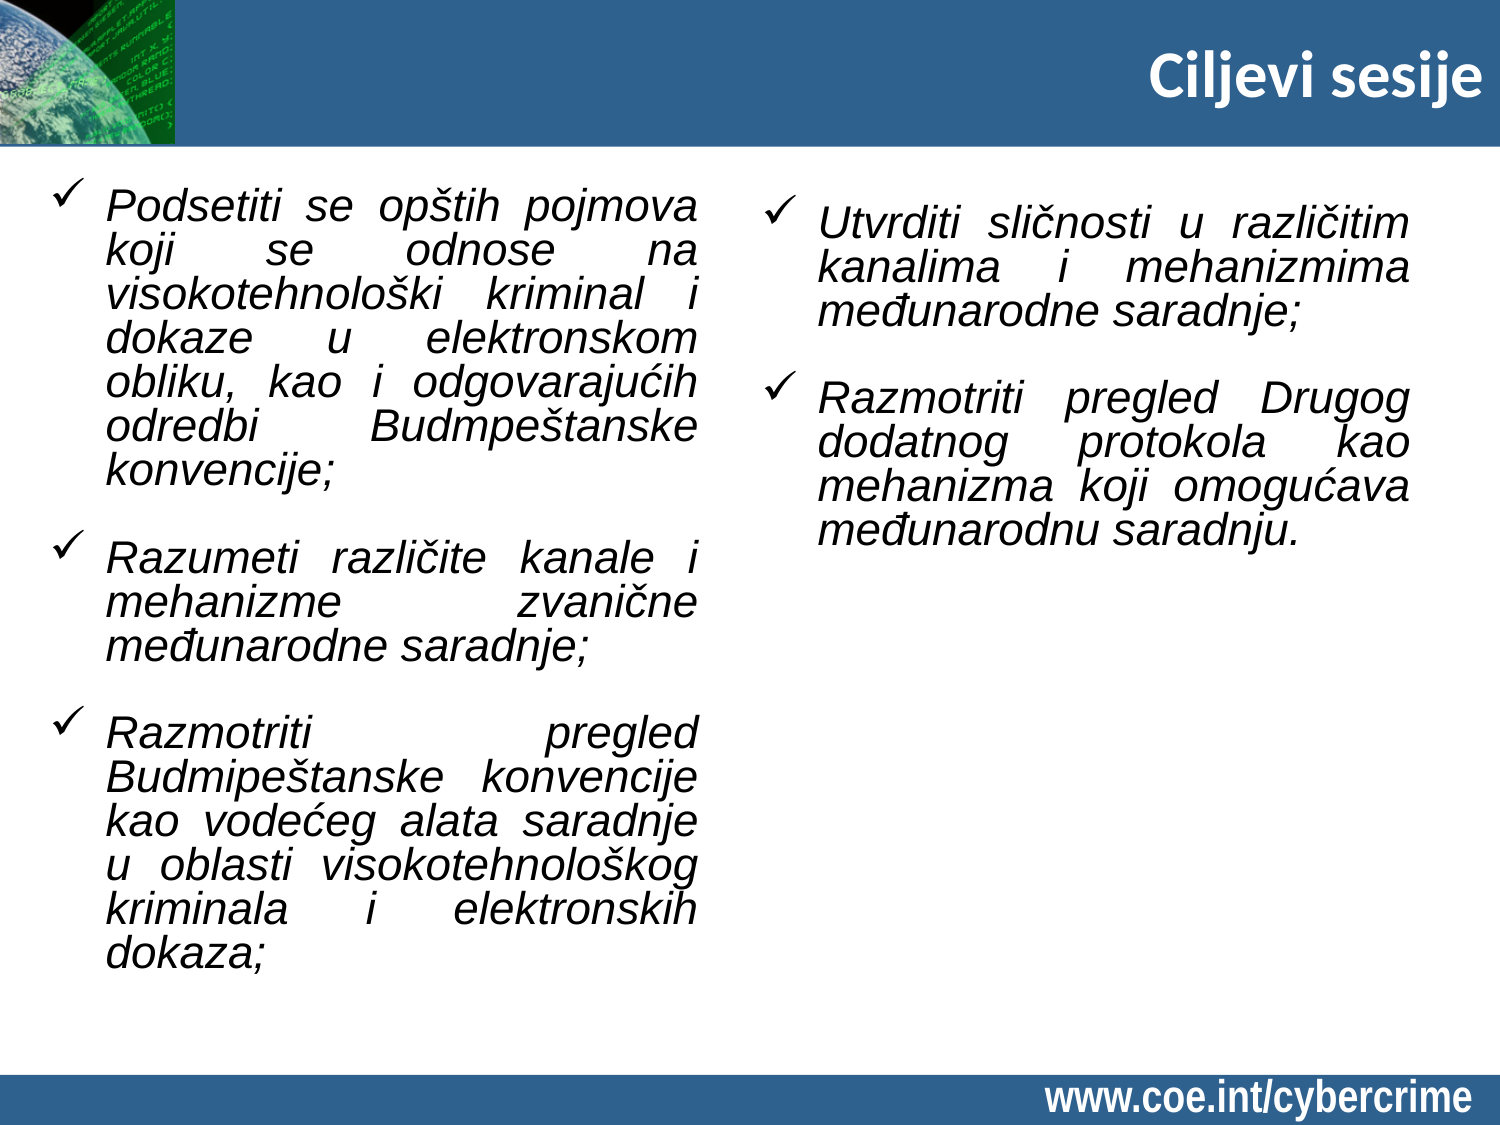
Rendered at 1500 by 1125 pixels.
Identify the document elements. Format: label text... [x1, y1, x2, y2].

text_box Ciljevi sesije [177, 0, 1500, 149]
text_box Podsetiti se opštih pojmova koji se odnose na visokotehnološki kriminal i dokaze u elektronskom obliku, kao i odgovarajućih odredbi Budmpeštanske konvencije; Razumeti različite kanale i mehanizme zvanične međunarodne saradnje; Razmotriti pregled Budmipeštanske konvencije kao vodećeg alata saradnje u oblasti visokotehnološkog kriminala i elektronskih dokaza; [34, 179, 714, 985]
text_box [0, 1073, 1030, 1125]
text_box www.coe.int/cybercrime [1030, 1059, 1500, 1125]
picture [0, 0, 175, 144]
text_box Utvrditi sličnosti u različitim kanalima i mehanizmima međunarodne saradnje; Razmotriti pregled Drugog dodatnog protokola kao mehanizma koji omogućava međunarodnu saradnju. [746, 195, 1426, 562]
